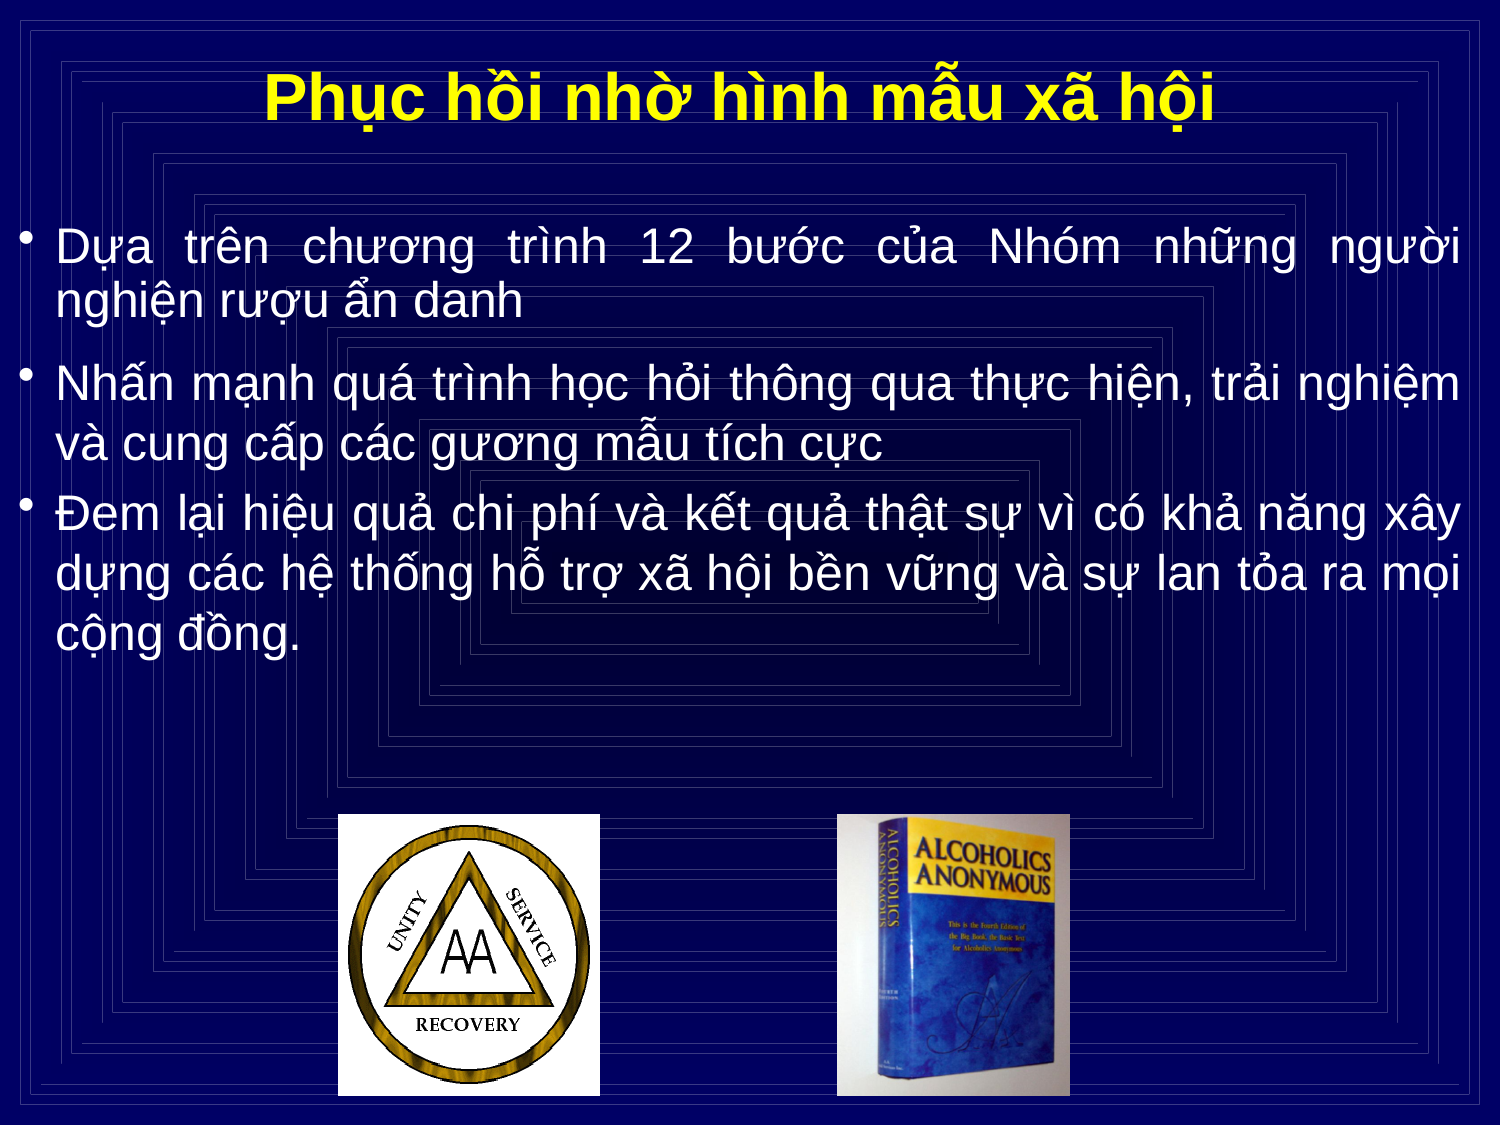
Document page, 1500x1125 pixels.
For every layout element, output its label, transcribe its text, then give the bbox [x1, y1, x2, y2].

title Phục hồi nhờ hình mẫu xã hội [62, 0, 1438, 188]
picture [837, 813, 1070, 1096]
picture [337, 813, 601, 1096]
list Dựa trên chương trình 12 bước của Nhóm những người nghiện rượu ẩn danh Nhấn mạnh quá trình học hỏi thông qua thực hiện, trải nghiệm và cung cấp các gương mẫu tích cực Đem lại hiệu quả chi phí và kết quả thật sự vì có khả năng xây dựng các hệ thống hỗ trợ xã hội bền vững và sự lan tỏa ra mọi cộng đồng. [2, 212, 1478, 425]
